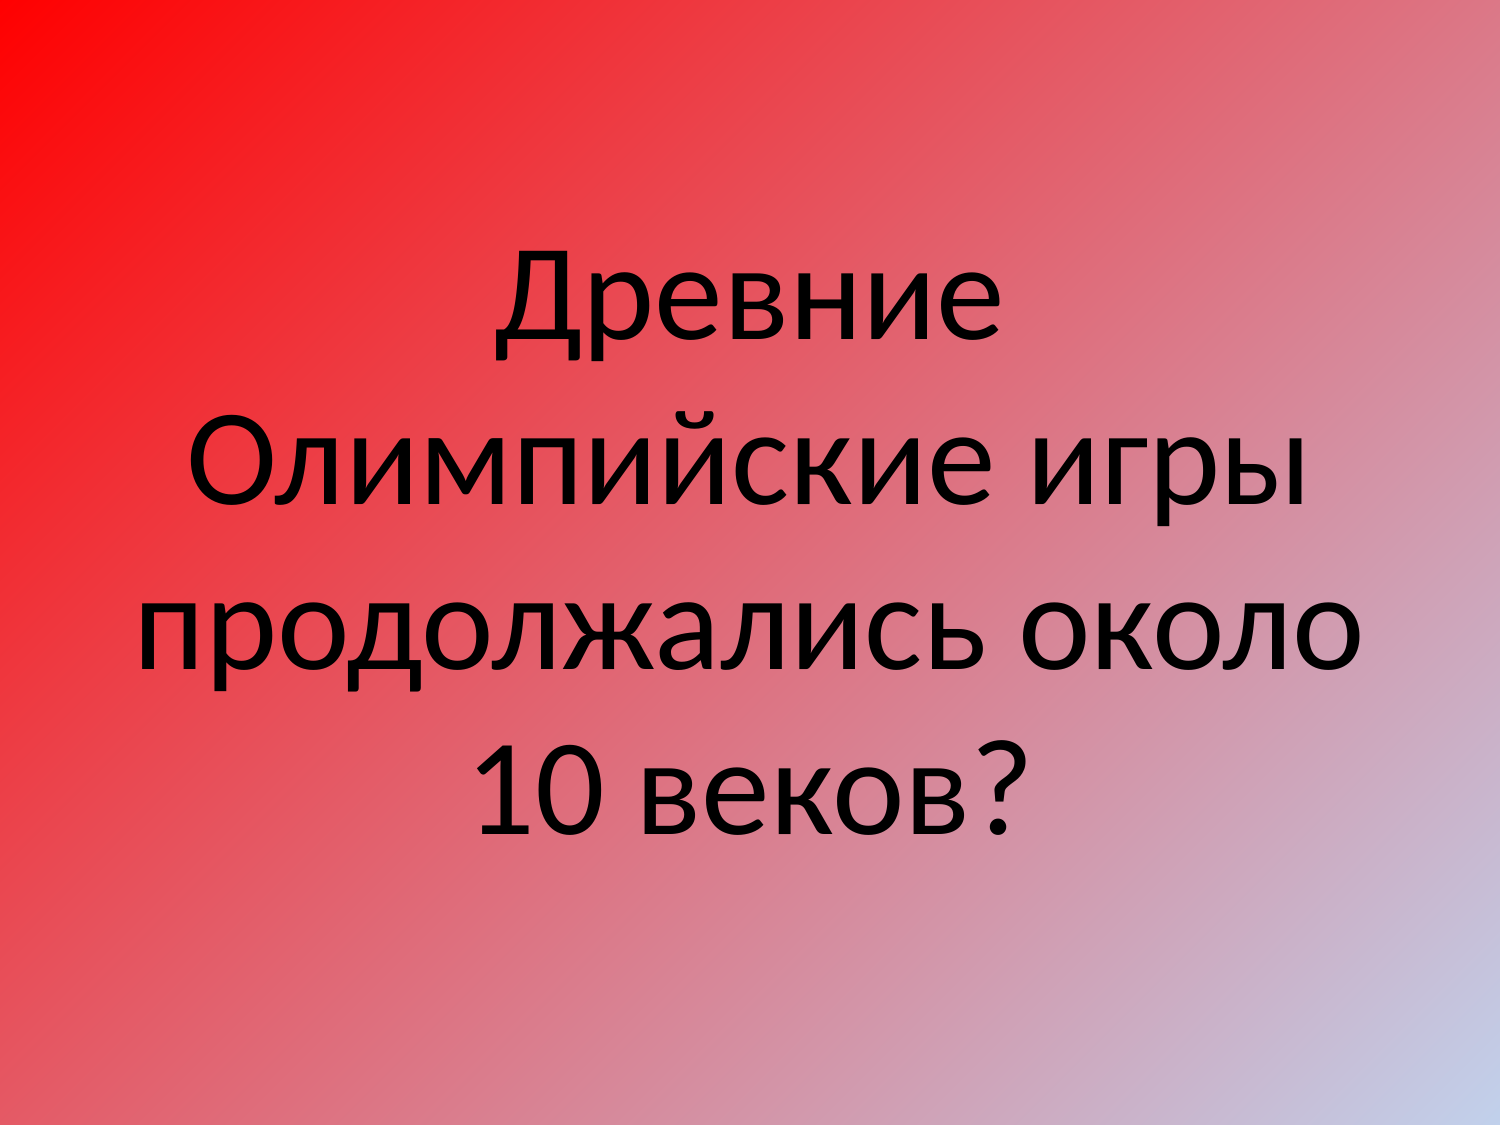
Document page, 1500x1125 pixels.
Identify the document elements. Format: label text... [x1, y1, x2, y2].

title Древние Олимпийские игры продолжались около 10 веков? [75, 45, 1425, 1020]
